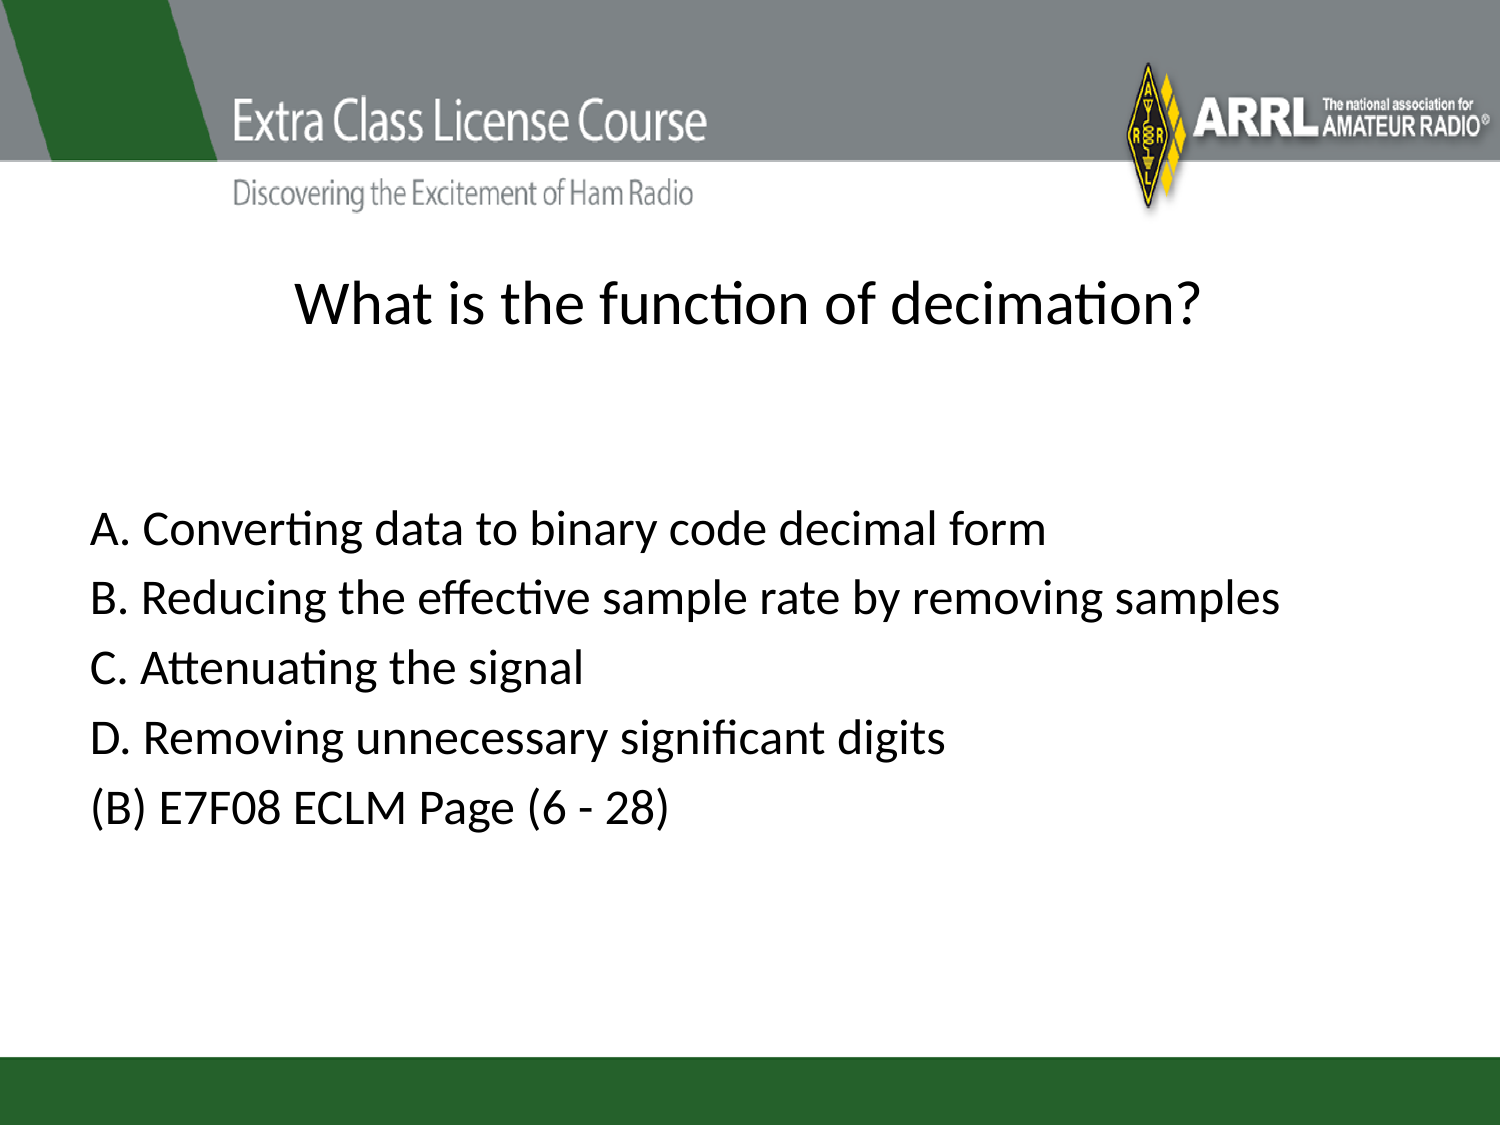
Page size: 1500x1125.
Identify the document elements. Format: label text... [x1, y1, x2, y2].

title What is the function of decimation? [75, 254, 1425, 435]
picture [0, 0, 1500, 1125]
list A. Converting data to binary code decimal form B. Reducing the effective sample rate by removing samples C. Attenuating the signal D. Removing unnecessary significant digits (B) E7F08 ECLM Page (6 - 28) [75, 487, 1425, 1005]
